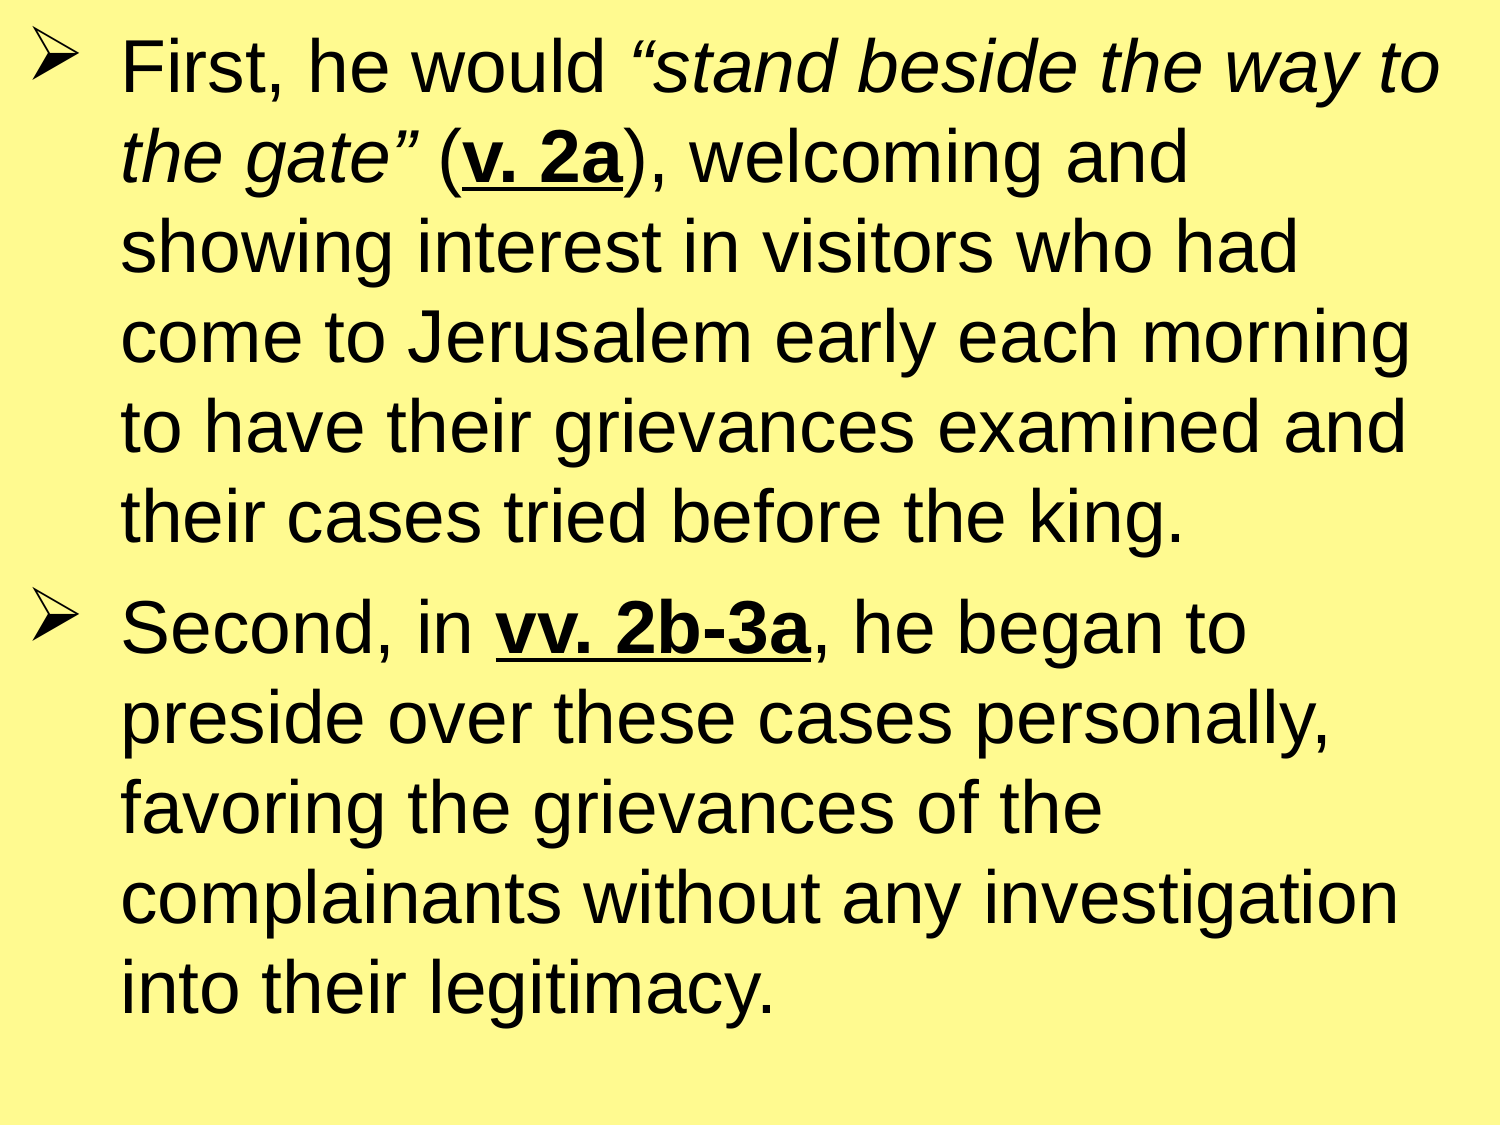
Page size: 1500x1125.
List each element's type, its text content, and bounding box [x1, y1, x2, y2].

subtitle First, he would “stand beside the way to the gate” (v. 2a), welcoming and showing interest in visitors who had come to Jerusalem early each morning to have their grievances examined and their cases tried before the king. Second, in vv. 2b-3a, he began to preside over these cases personally, favoring the grievances of the complainants without any investigation into their legitimacy. [11, 10, 1484, 1115]
